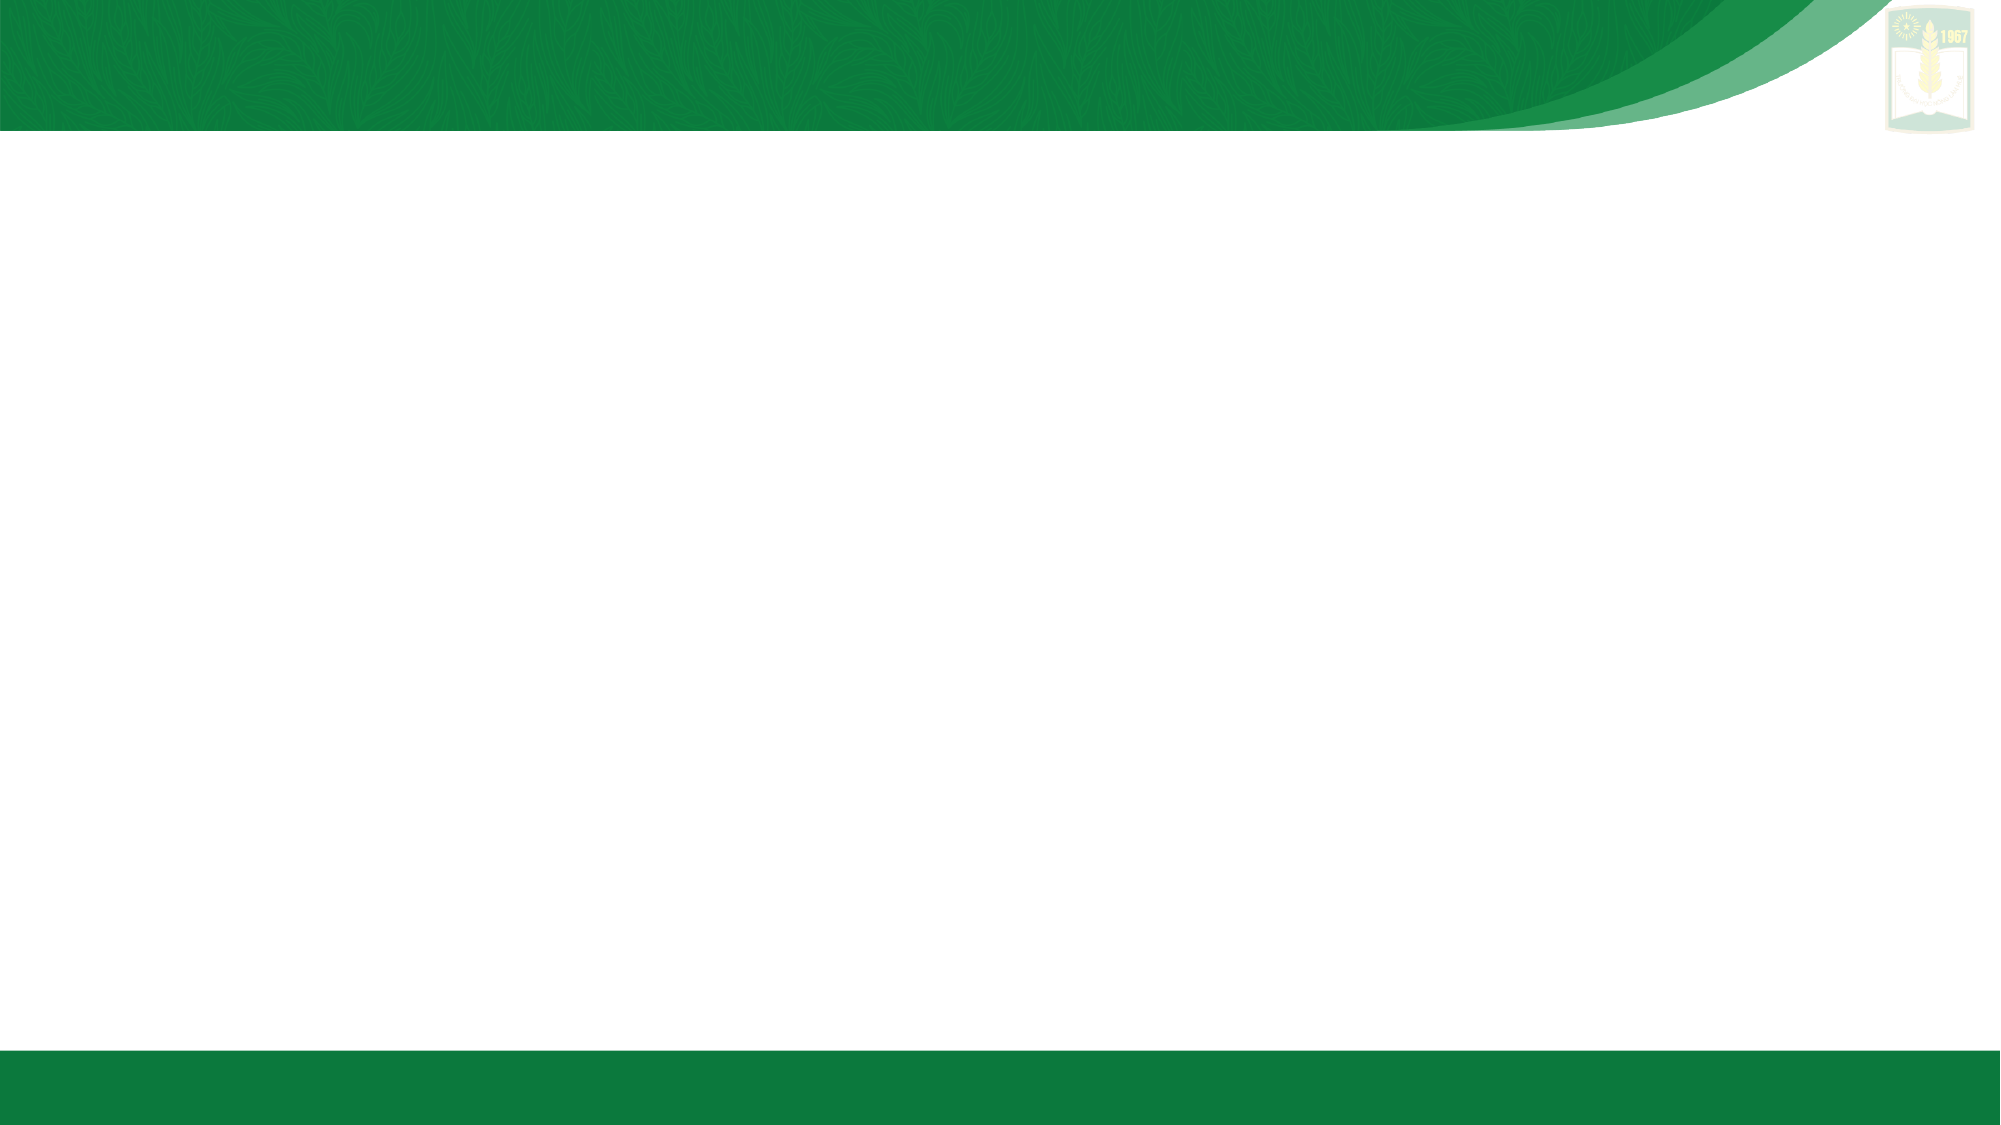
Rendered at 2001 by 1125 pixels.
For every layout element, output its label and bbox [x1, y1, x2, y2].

picture [0, 0, 2000, 766]
